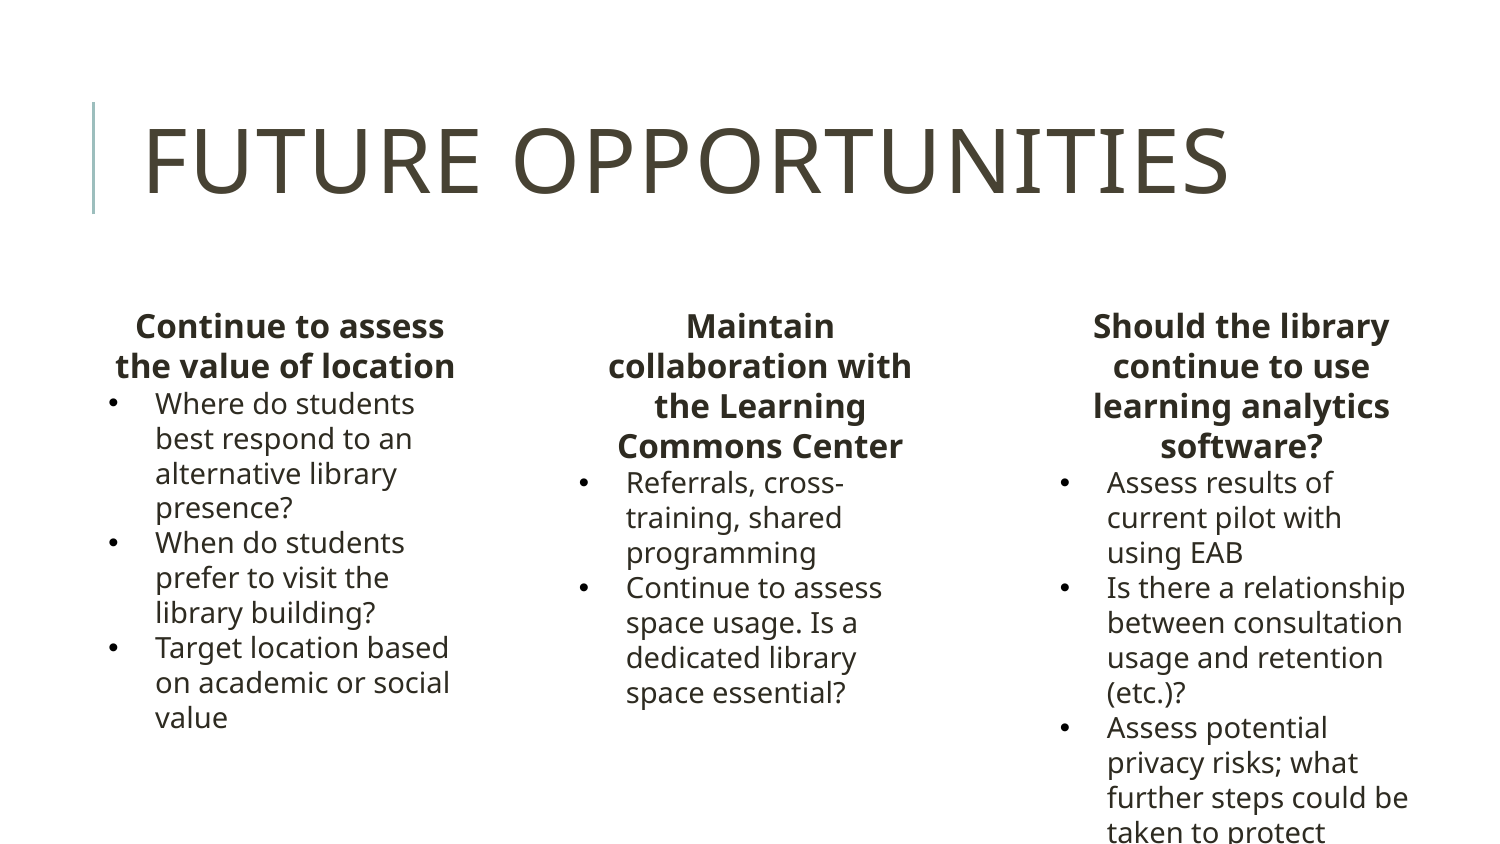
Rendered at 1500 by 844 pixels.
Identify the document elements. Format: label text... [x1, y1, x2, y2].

text_box Continue to assess the value of location Where do students best respond to an alternative library presence? When do students prefer to visit the library building? Target location based on academic or social value [93, 297, 487, 743]
title Future opportunities [126, 71, 1322, 257]
text_box Maintain collaboration with the Learning Commons Center Referrals, cross-training, shared programming Continue to assess space usage. Is a dedicated library space essential? [563, 297, 958, 717]
text_box Should the library continue to use learning analytics software? Assess results of current pilot with using EAB Is there a relationship between consultation usage and retention (etc.)? Assess potential privacy risks; what further steps could be taken to protect privacy? [1044, 297, 1439, 844]
